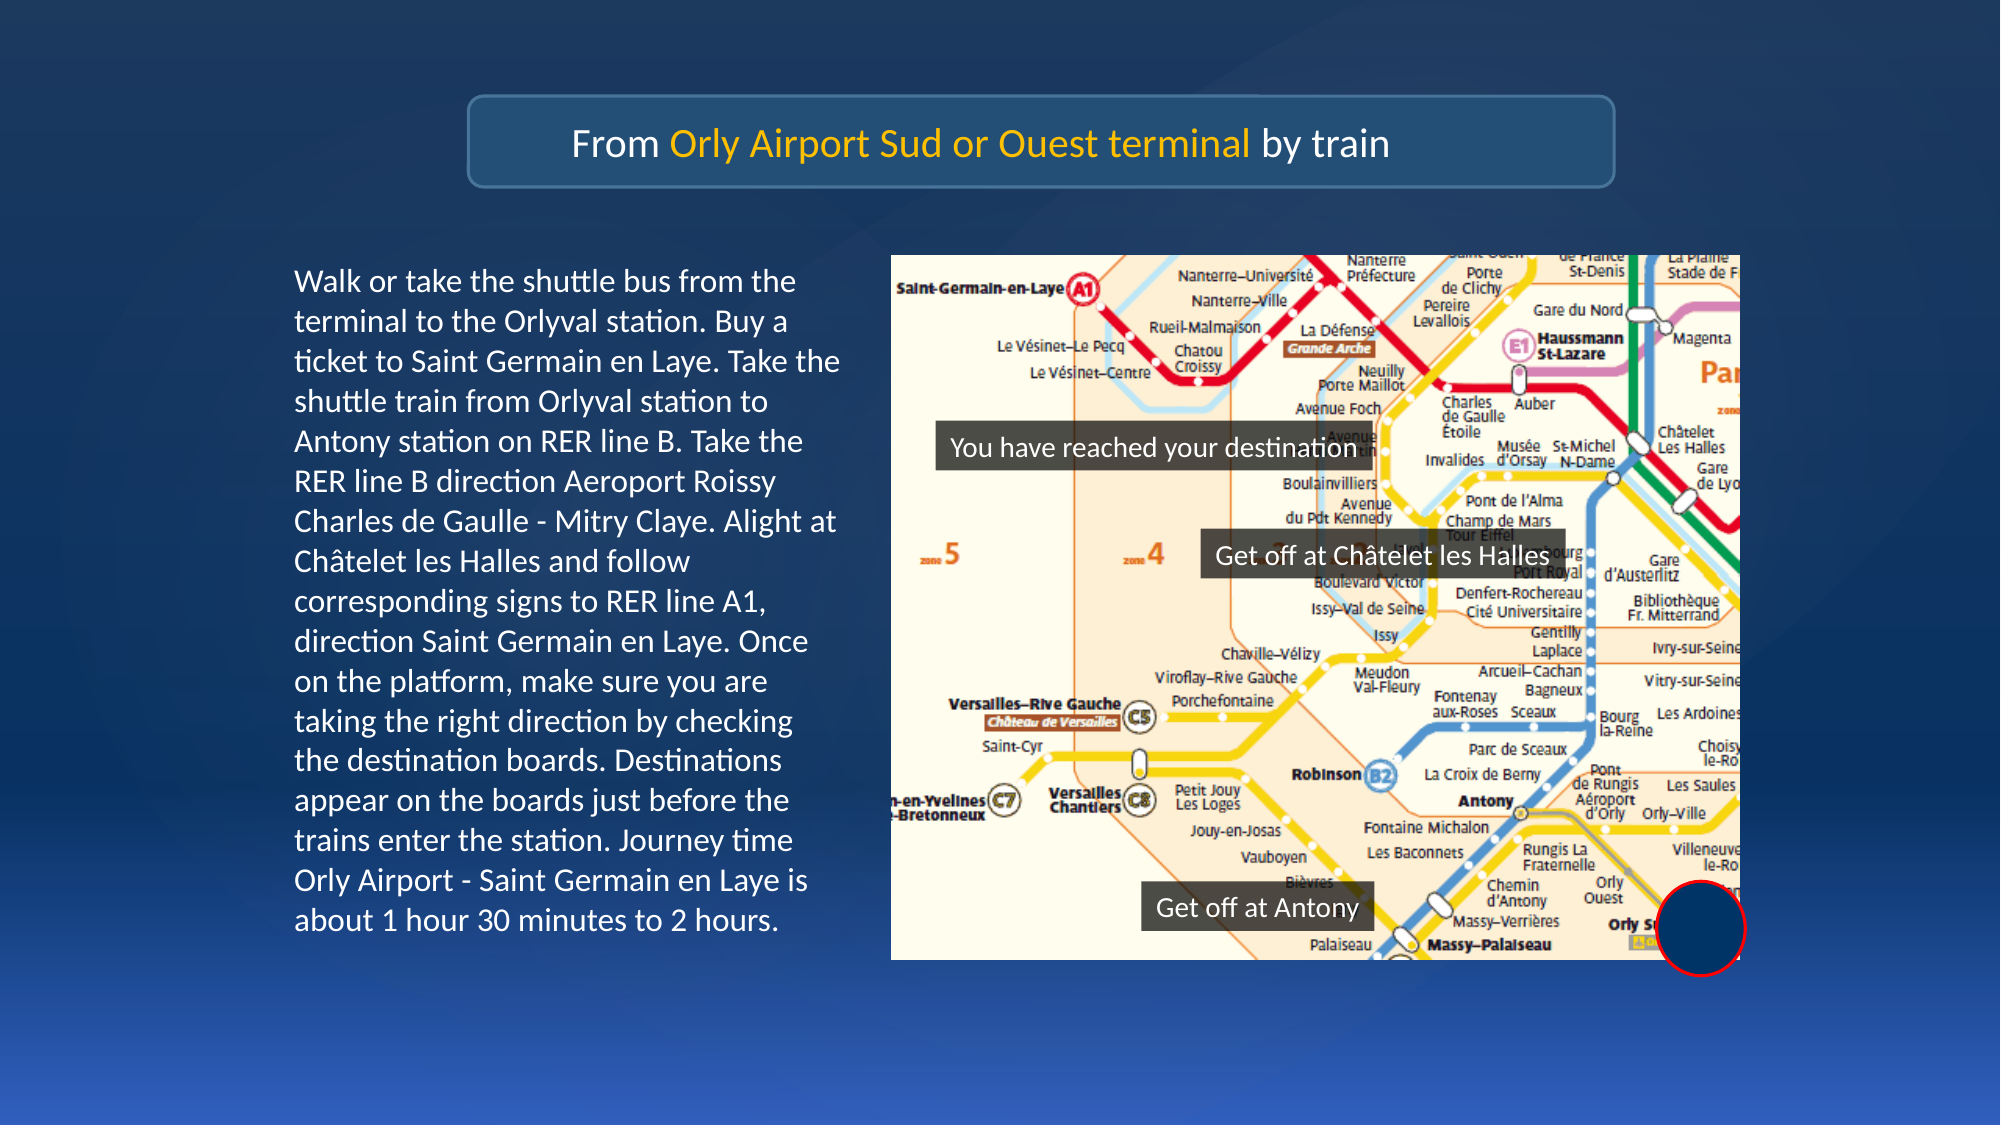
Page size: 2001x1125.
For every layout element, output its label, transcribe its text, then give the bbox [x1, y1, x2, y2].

text_box Walk or take the shuttle bus from the terminal to the Orlyval station. Buy a ticket to Saint Germain en Laye. Take the shuttle train from Orlyval station to Antony station on RER line B. Take the RER line B direction Aeroport Roissy Charles de Gaulle - Mitry Claye. Alight at Châtelet les Halles and follow corresponding signs to RER line A1, direction Saint Germain en Laye. Once on the platform, make sure you are taking the right direction by checking the destination boards. Destinations appear on the boards just before the trains enter the station. Journey time Orly Airport - Saint Germain en Laye is about 1 hour 30 minutes to 2 hours. [279, 252, 862, 946]
picture [890, 254, 1741, 961]
text_box [466, 94, 1616, 189]
text_box From Orly Airport Sud or Ouest terminal by train [556, 108, 1573, 174]
